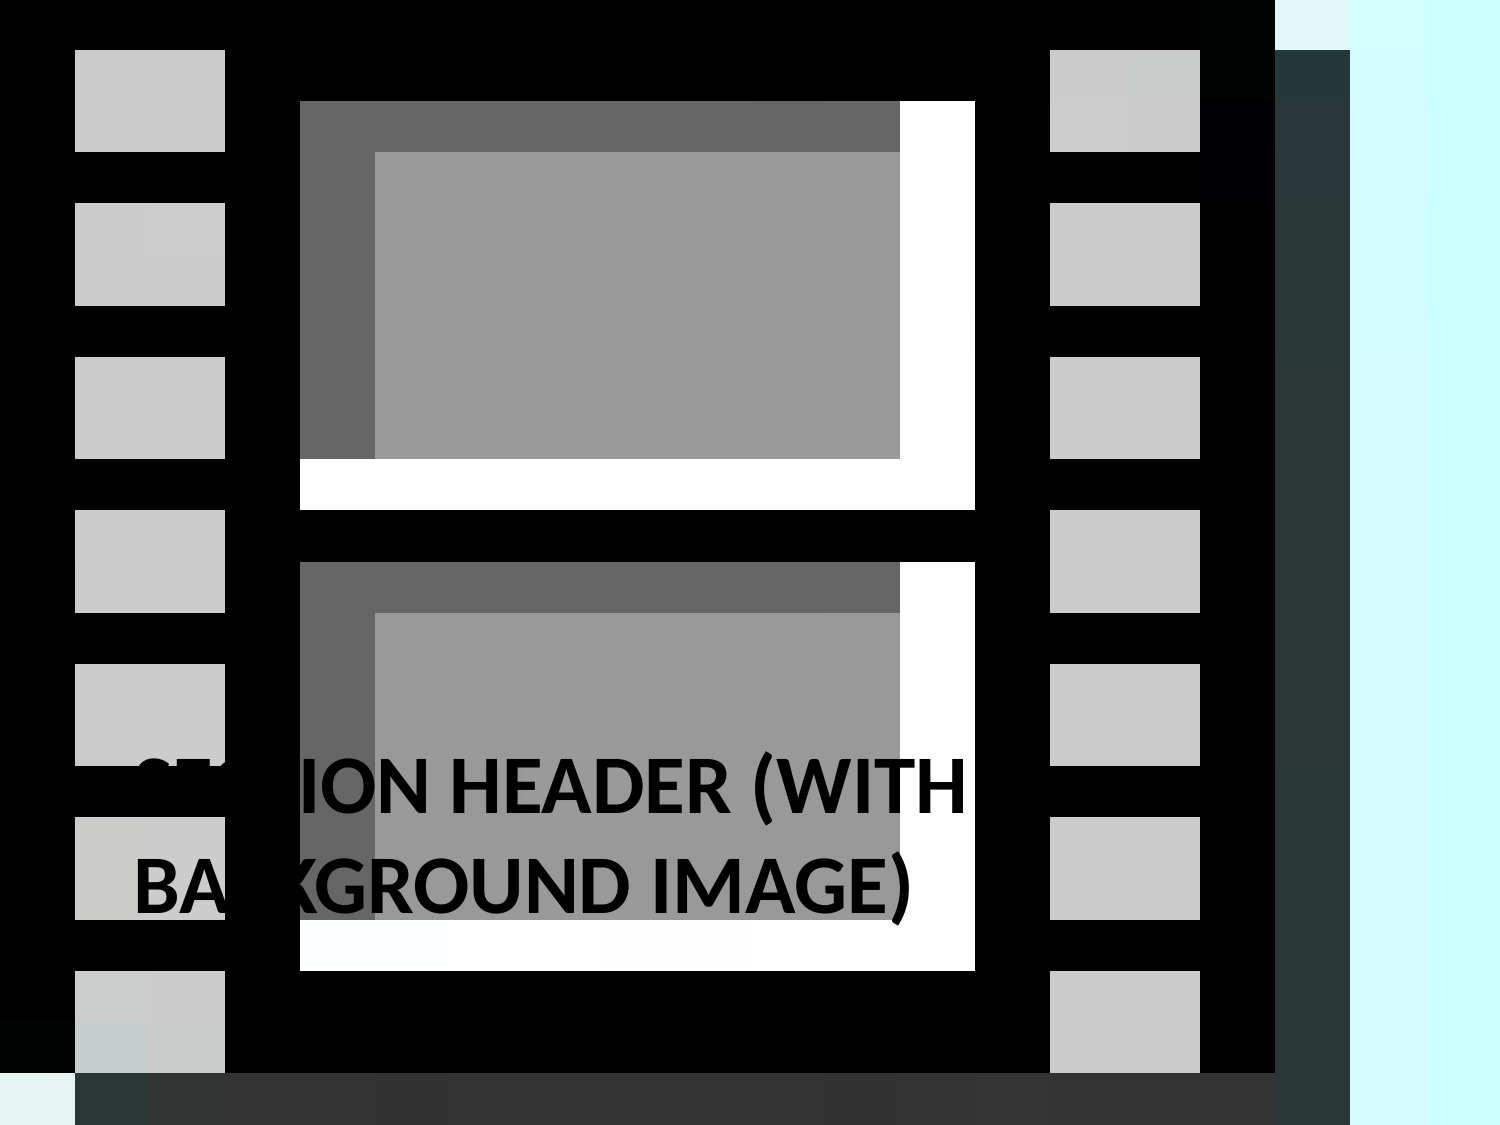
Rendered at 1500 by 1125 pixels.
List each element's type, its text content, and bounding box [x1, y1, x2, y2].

title Section Header (with background image) [118, 722, 1394, 947]
picture [0, 0, 1500, 1125]
